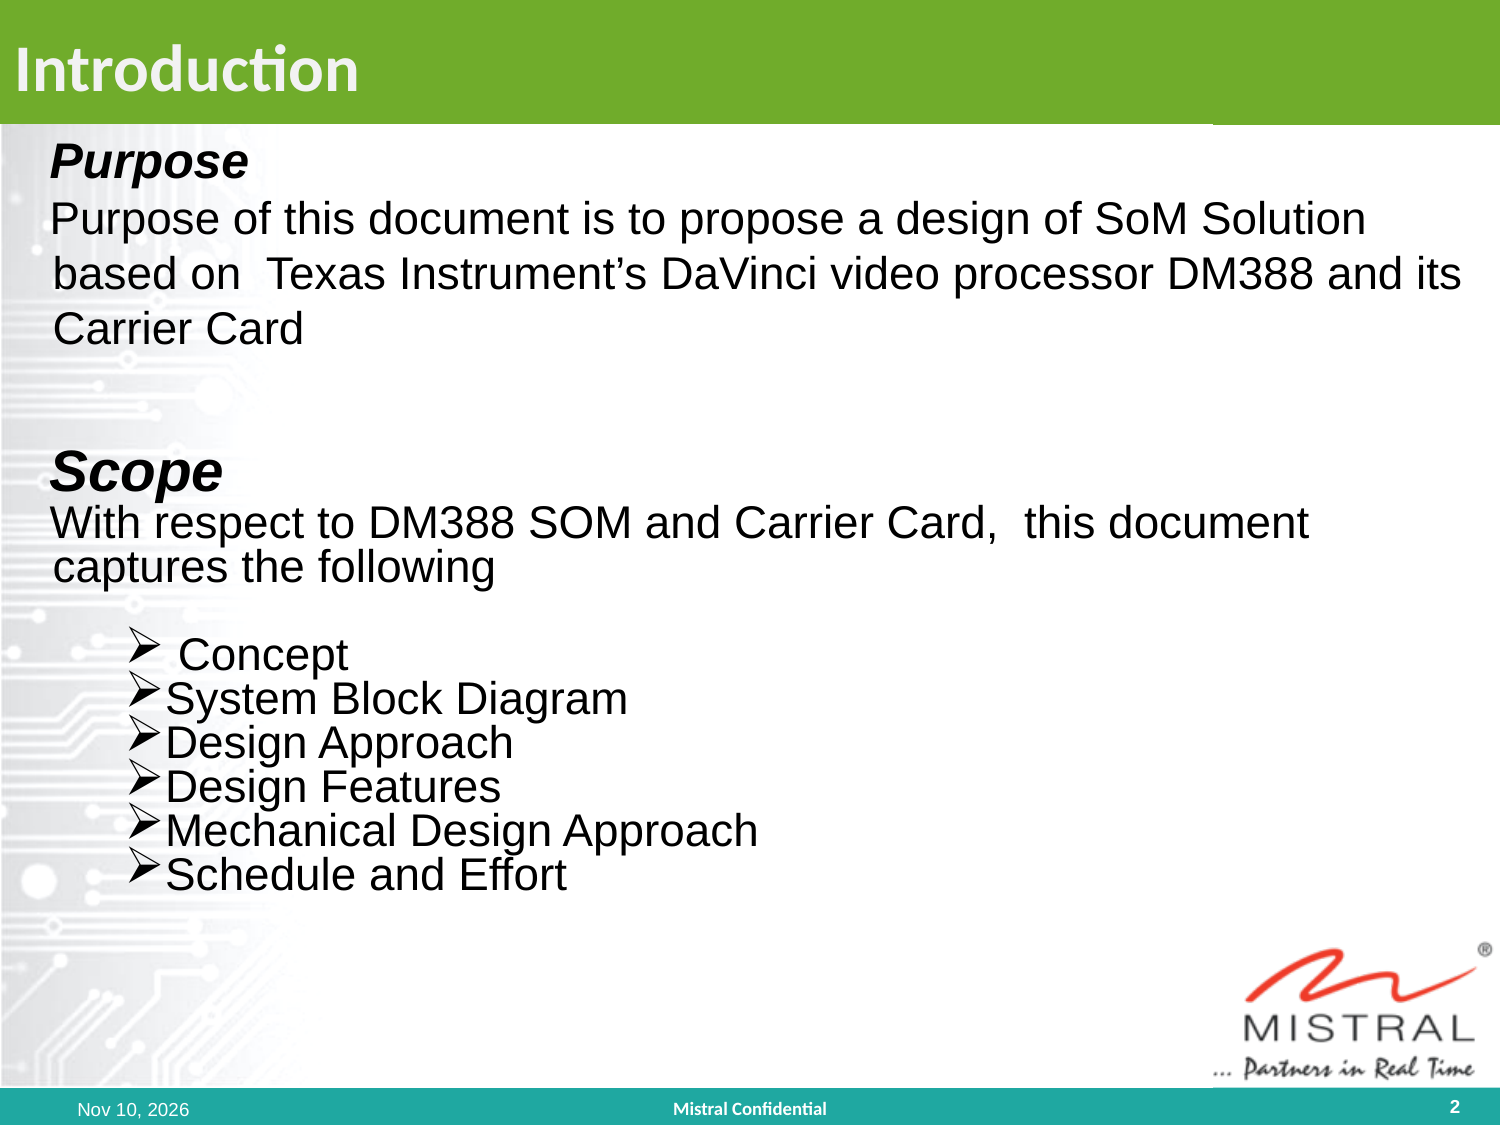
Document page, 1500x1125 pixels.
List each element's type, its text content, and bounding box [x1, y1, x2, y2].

title Introduction [0, 12, 1238, 118]
text_box Sep-16 [62, 1092, 413, 1125]
picture [1213, 1004, 1500, 1088]
text_box 2 [1125, 1087, 1475, 1125]
list Purpose Purpose of this document is to propose a design of SoM Solution based on Texas Instrument’s DaVinci video processor DM388 and its Carrier Card Scope With respect to DM388 SOM and Carrier Card, this document captures the following Concept System Block Diagram Design Approach Design Features Mechanical Design Approach Schedule and Effort [34, 133, 1500, 1004]
text_box Mistral Confidential [512, 1090, 988, 1125]
